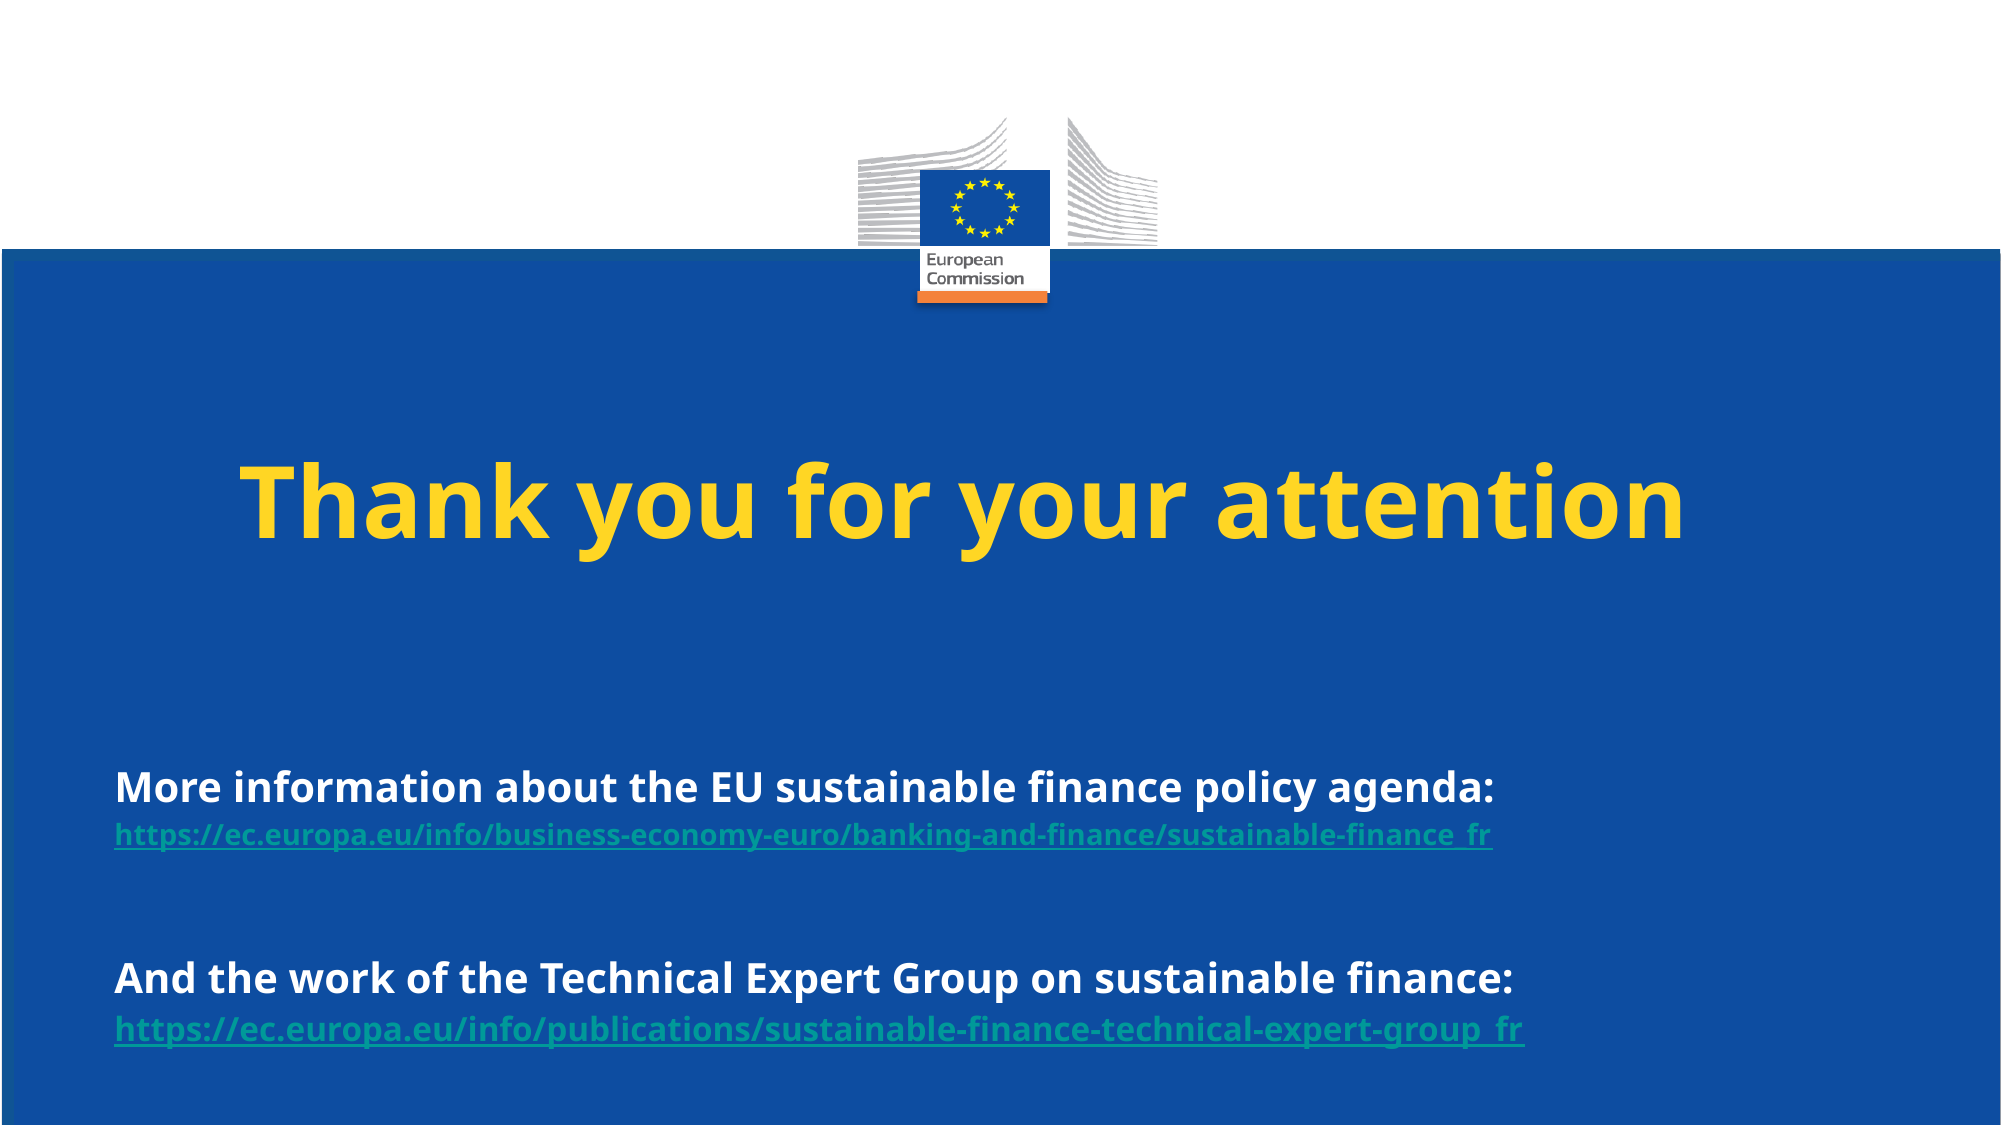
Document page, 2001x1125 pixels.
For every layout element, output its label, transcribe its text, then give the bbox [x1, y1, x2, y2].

list More information about the EU sustainable finance policy agenda: https://ec.europa.eu/info/business-economy-euro/banking-and-finance/sustainable-finance_fr And the work of the Technical Expert Group on sustainable finance: https://ec.europa.eu/info/publications/sustainable-finance-technical-expert-group_fr [99, 669, 2000, 1125]
title Thank you for your attention [119, 452, 1751, 669]
